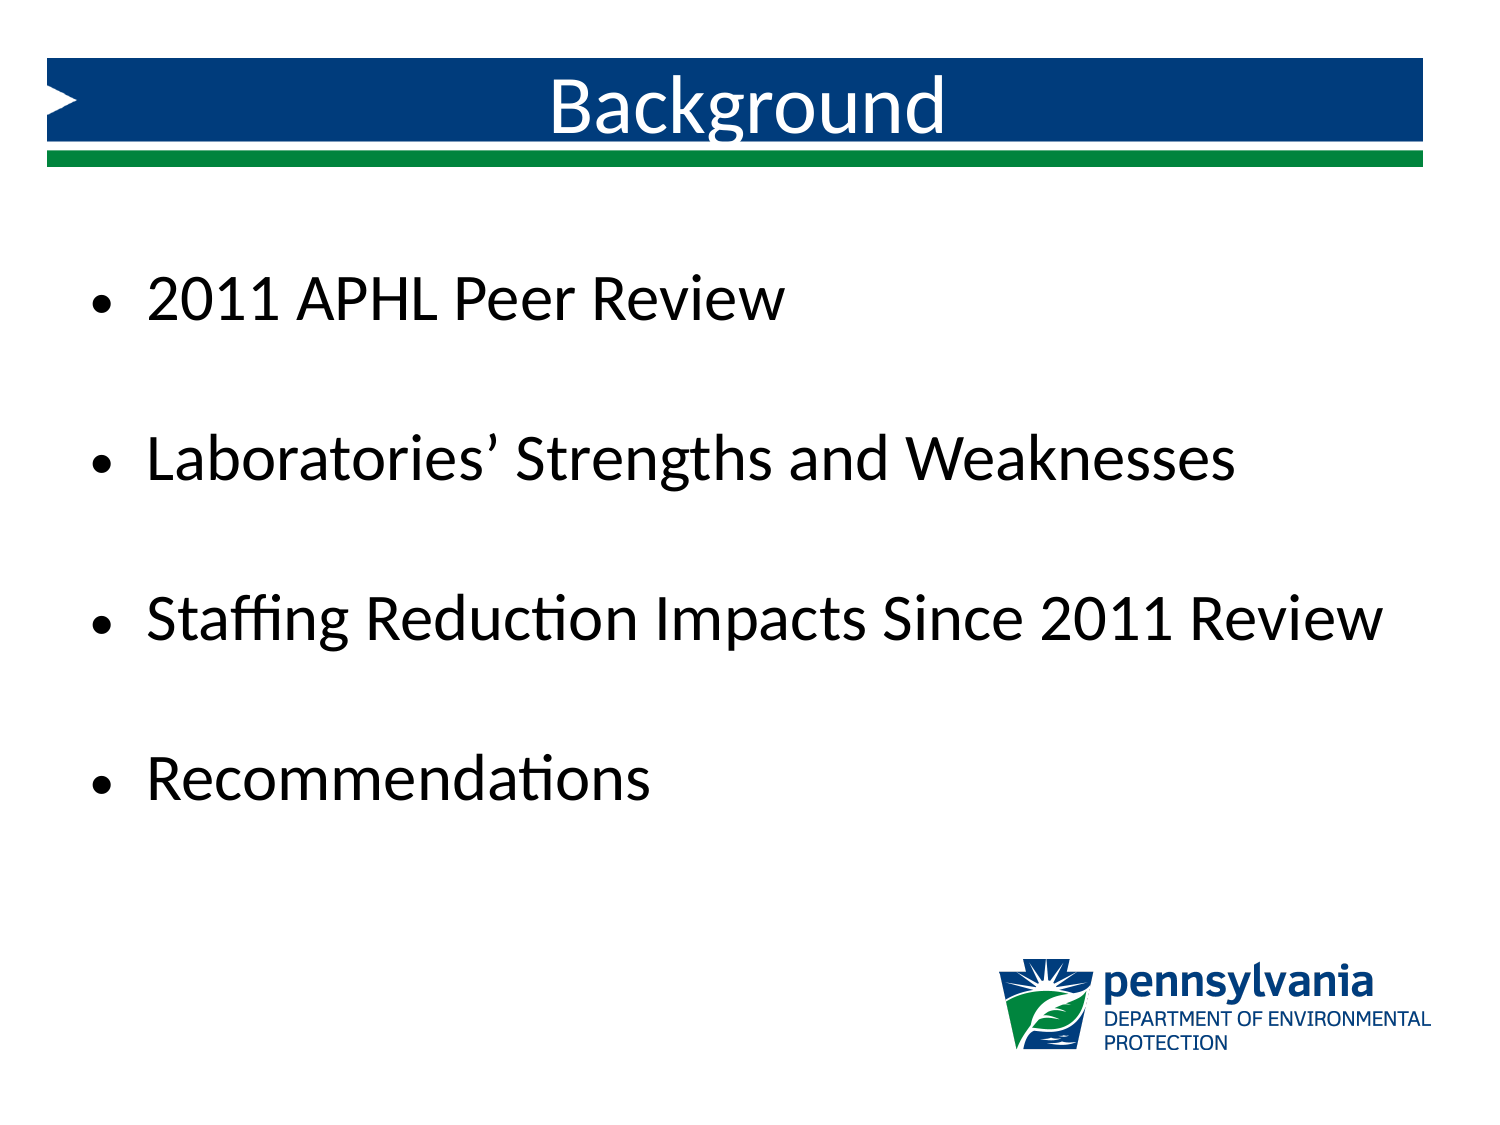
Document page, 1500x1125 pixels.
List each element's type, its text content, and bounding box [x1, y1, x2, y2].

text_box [47, 58, 1423, 167]
picture [999, 958, 1431, 1051]
list 2011 APHL Peer Review Laboratories’ Strengths and Weaknesses Staffing Reduction Impacts Since 2011 Review Recommendations [75, 262, 1425, 1005]
